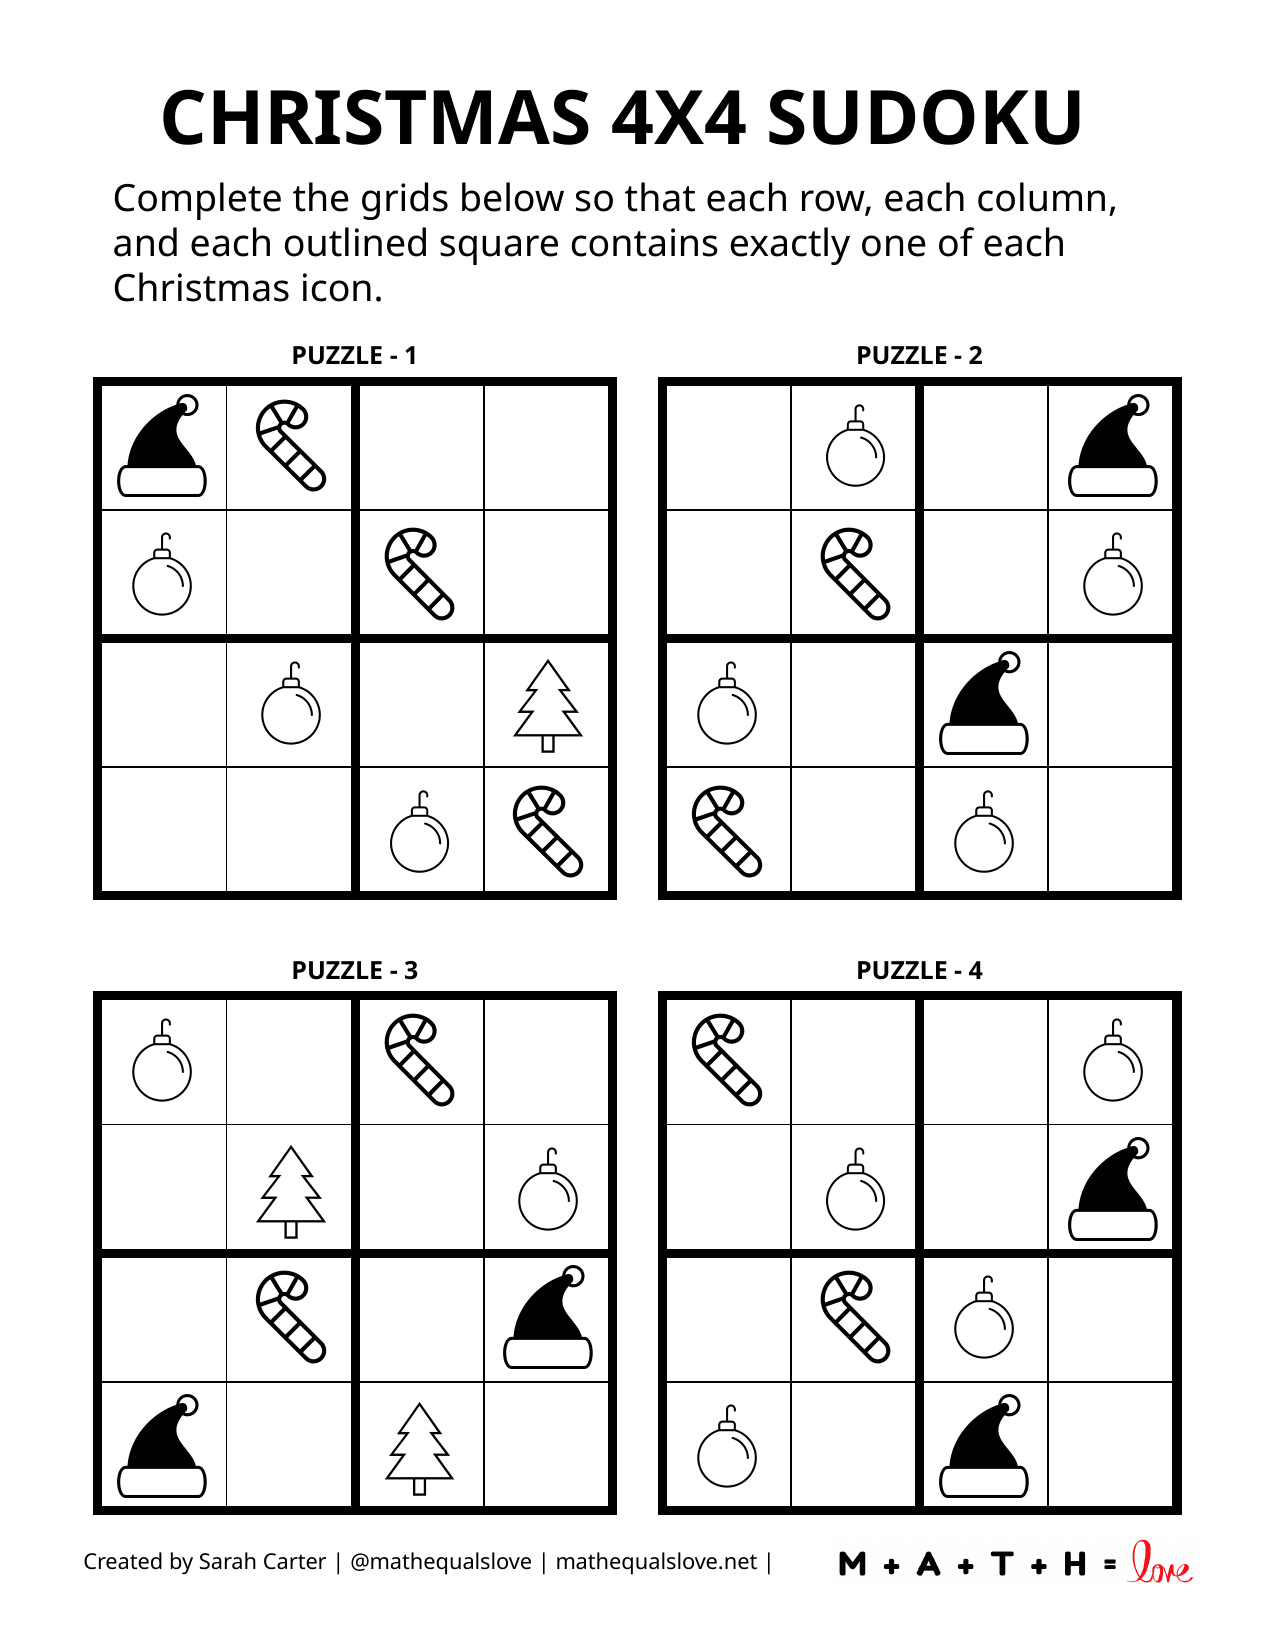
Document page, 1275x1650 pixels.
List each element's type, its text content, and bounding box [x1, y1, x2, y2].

table_cell [485, 1125, 608, 1249]
table_cell [667, 643, 790, 766]
table_cell [1049, 1383, 1172, 1506]
text_box Complete the grids below so that each row, each column, and each outlined square contains exactly one of each Christmas icon. [97, 166, 1177, 362]
table_cell [667, 1125, 790, 1249]
table_cell [227, 511, 351, 634]
table_cell [924, 768, 1047, 891]
picture [110, 1394, 215, 1499]
table_cell [667, 1258, 790, 1381]
table_cell [792, 1383, 915, 1506]
picture [674, 779, 779, 884]
picture [367, 1394, 472, 1499]
table_cell [924, 511, 1047, 634]
table_cell [485, 1258, 608, 1381]
table_cell [102, 643, 226, 766]
picture [110, 393, 215, 498]
table_cell [102, 1383, 226, 1506]
text_box PUZZLE - 1 [97, 362, 613, 370]
table_cell [360, 1125, 483, 1249]
table_cell [667, 1383, 790, 1506]
picture [496, 650, 601, 755]
picture [826, 1536, 1203, 1588]
table_cell [924, 1258, 1047, 1381]
table_cell [102, 1125, 226, 1249]
table_header [360, 1000, 483, 1124]
table_cell [792, 768, 915, 891]
picture [674, 1394, 779, 1499]
table_cell [102, 1258, 226, 1381]
table_cell [227, 768, 351, 891]
table_cell [485, 511, 608, 634]
table_cell [1049, 1125, 1172, 1249]
table_cell [667, 768, 790, 891]
table_header [485, 386, 608, 509]
table_cell [102, 768, 226, 891]
table_header [667, 1000, 790, 1124]
table_cell [924, 1383, 1047, 1506]
text_box PUZZLE - 3 [97, 954, 613, 985]
table_header [227, 1000, 351, 1124]
table_header [227, 386, 351, 509]
picture [674, 1008, 779, 1113]
picture [803, 1265, 908, 1370]
table_header [792, 1000, 915, 1124]
picture [932, 1394, 1037, 1499]
picture [496, 1265, 601, 1370]
picture [367, 779, 472, 884]
table_header [102, 386, 226, 509]
picture [803, 1136, 908, 1241]
table_cell [227, 1125, 351, 1249]
table_header [1049, 1000, 1172, 1124]
table_header [924, 386, 1047, 509]
picture [1060, 1136, 1165, 1241]
table_cell [1049, 511, 1172, 634]
table_cell [667, 511, 790, 634]
table_header [485, 1000, 608, 1124]
picture [110, 1008, 215, 1113]
table_cell [360, 1383, 483, 1506]
table_header [1049, 386, 1172, 509]
table_header [667, 386, 790, 509]
table_cell [1049, 643, 1172, 766]
table_header [102, 1000, 226, 1124]
table_cell [360, 511, 483, 634]
table_cell [485, 643, 608, 766]
table_cell [792, 1258, 915, 1381]
table_cell [360, 643, 483, 766]
text_box Created by Sarah Carter | @mathequalslove | mathequalslove.net | [68, 1540, 826, 1582]
table_header [792, 386, 915, 509]
table_cell [792, 1125, 915, 1249]
picture [238, 650, 343, 755]
table_cell [360, 768, 483, 891]
picture [1060, 393, 1165, 498]
picture [238, 1265, 343, 1370]
picture [238, 1136, 343, 1241]
table_cell [102, 511, 226, 634]
table_cell [1049, 1258, 1172, 1381]
picture [932, 1265, 1037, 1370]
picture [367, 522, 472, 627]
table_cell [227, 1383, 351, 1506]
picture [238, 393, 343, 498]
picture [932, 650, 1037, 755]
table_cell [485, 1383, 608, 1506]
table_header [924, 1000, 1047, 1124]
table_cell [485, 768, 608, 891]
table_cell [360, 1258, 483, 1381]
table_header [360, 386, 483, 509]
table_cell [924, 643, 1047, 766]
picture [932, 779, 1037, 884]
picture [110, 522, 215, 627]
table_cell [227, 643, 351, 766]
picture [367, 1008, 472, 1113]
picture [803, 393, 908, 498]
table_cell [792, 511, 915, 634]
picture [803, 522, 908, 627]
table_cell [924, 1125, 1047, 1249]
table_cell [1049, 768, 1172, 891]
picture [674, 650, 779, 755]
text_box CHRISTMAS 4X4 SUDOKU [68, 62, 1178, 168]
picture [496, 1136, 601, 1241]
picture [1060, 1008, 1165, 1113]
table_cell [227, 1258, 351, 1381]
text_box PUZZLE - 4 [662, 954, 1177, 985]
table_cell [792, 643, 915, 766]
picture [496, 779, 601, 884]
text_box PUZZLE - 2 [662, 362, 1177, 370]
picture [1060, 522, 1165, 627]
